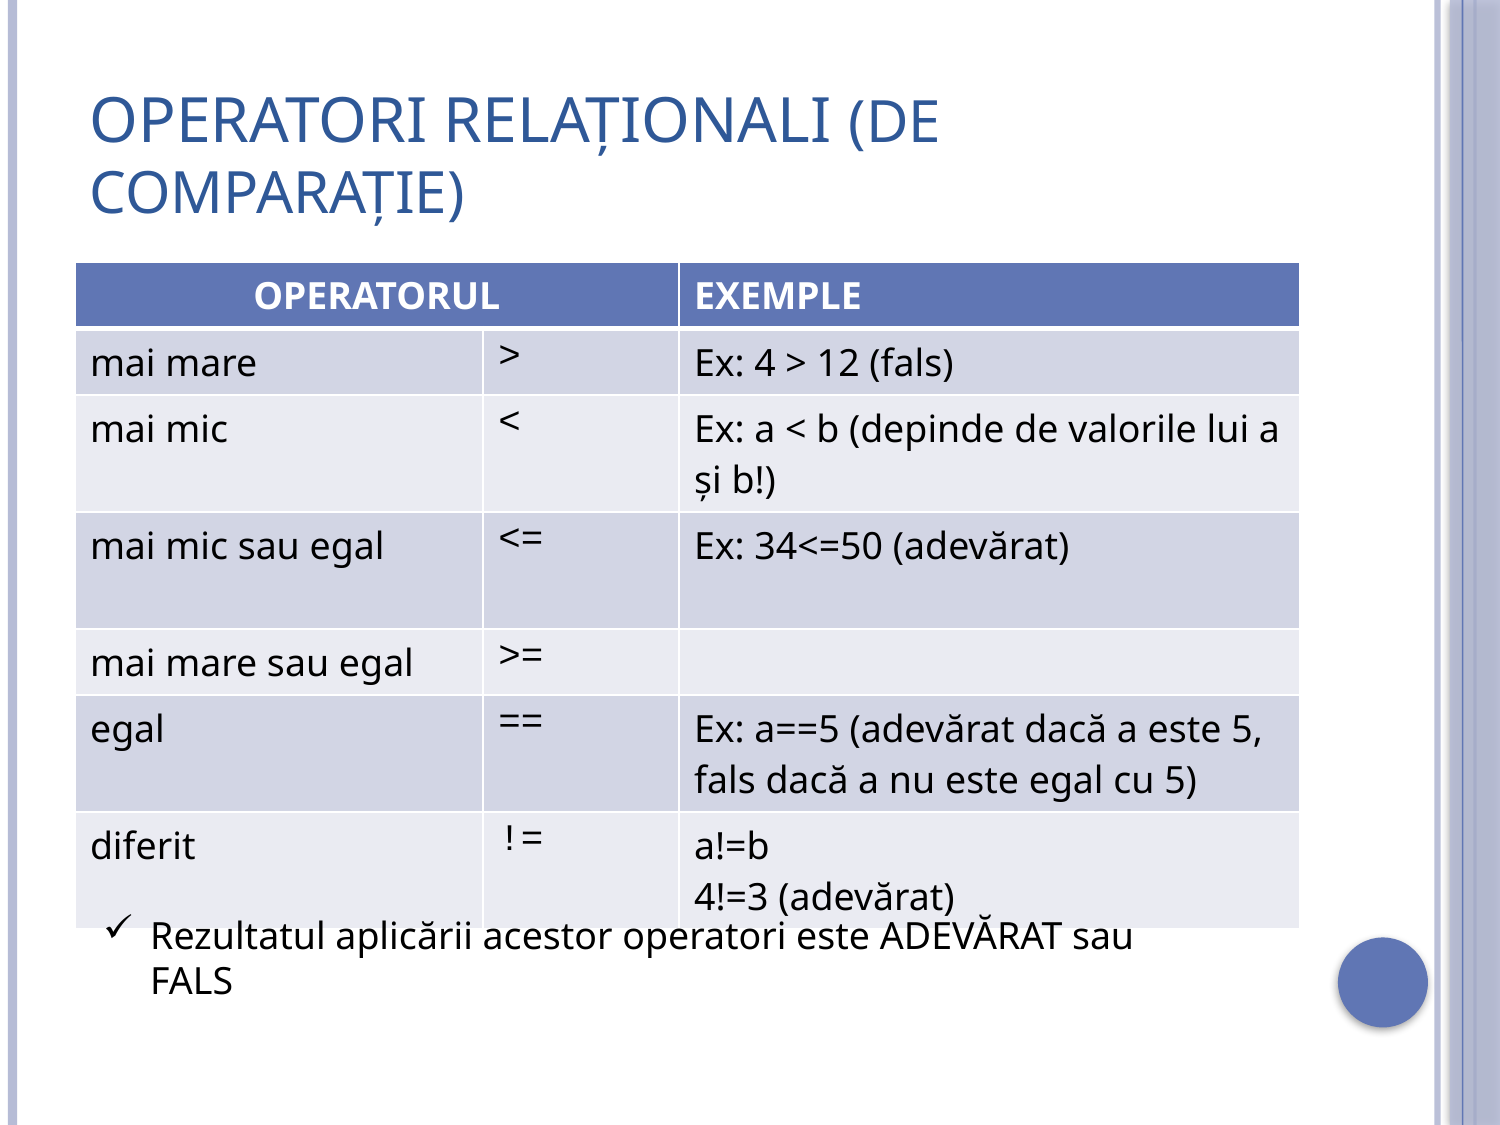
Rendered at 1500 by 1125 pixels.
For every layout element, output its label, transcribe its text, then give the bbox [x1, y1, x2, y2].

table_cell egal [76, 696, 482, 811]
table_cell mai mic sau egal [76, 513, 482, 628]
title Operatori relaționali (de comparație) [75, 45, 1300, 233]
table_cell != [484, 813, 678, 904]
table_cell mai mare [76, 331, 482, 394]
table_header OPERATORUL [76, 263, 678, 326]
table_cell < [484, 396, 678, 511]
table_cell >= [484, 630, 678, 694]
table_cell a!=b 4!=3 (adevărat) [680, 813, 1299, 928]
table_cell Ex: a < b (depinde de valorile lui a și b!) [680, 396, 1299, 511]
table_cell == [484, 696, 678, 811]
table_cell Ex: 34<=50 (adevărat) [680, 513, 1299, 628]
table_cell > [484, 331, 678, 394]
table_cell mai mare sau egal [76, 630, 482, 694]
text_box Rezultatul aplicării acestor operatori este ADEVĂRAT sau FALS [88, 904, 1235, 1010]
table_cell diferit [76, 813, 482, 928]
table_header EXEMPLE [680, 263, 1299, 326]
table_cell Ex: a==5 (adevărat dacă a este 5, fals dacă a nu este egal cu 5) [680, 696, 1299, 811]
table_cell mai mic [76, 396, 482, 511]
table_cell <= [484, 513, 678, 628]
table_cell Ex: 4 > 12 (fals) [680, 331, 1299, 394]
table_cell [680, 630, 1299, 694]
